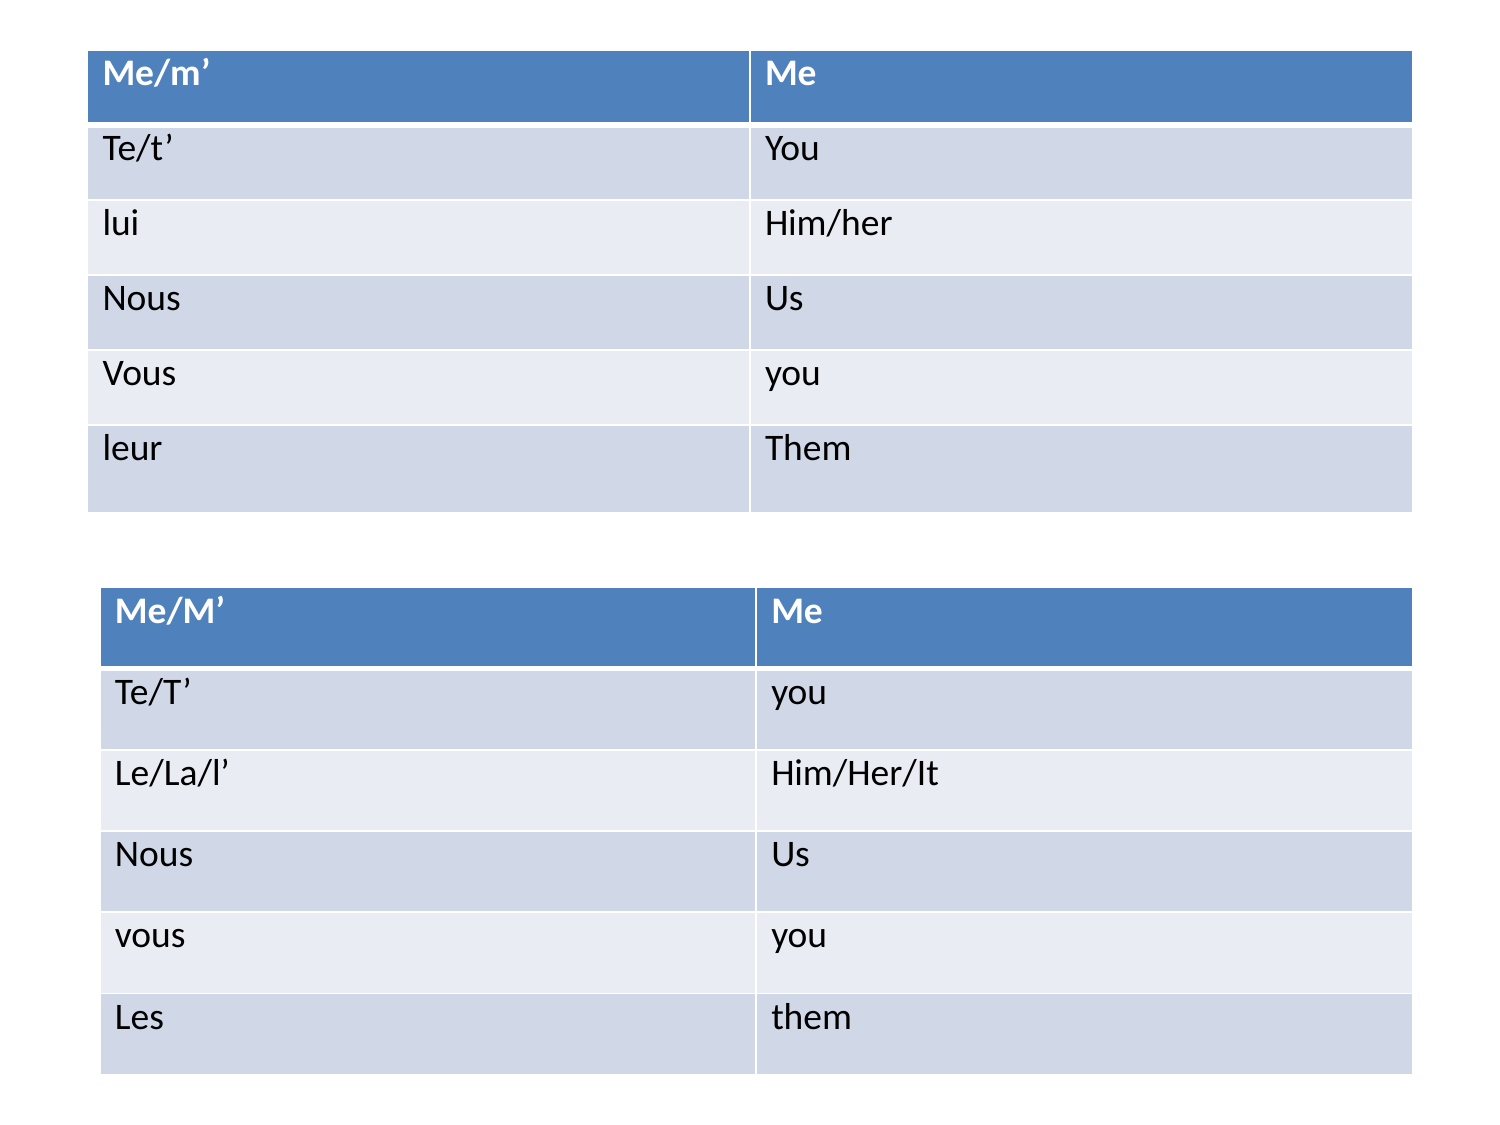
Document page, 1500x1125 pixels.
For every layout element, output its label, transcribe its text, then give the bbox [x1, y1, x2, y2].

table_header Me/m’ [88, 51, 749, 122]
table_cell lui [88, 201, 749, 274]
table_cell Vous [88, 351, 749, 424]
table_cell Te/T’ [101, 671, 755, 749]
table_cell Nous [88, 276, 749, 349]
table_cell You [751, 128, 1412, 199]
table_header Me [757, 588, 1412, 666]
table_cell Them [751, 426, 1412, 512]
table_cell Us [751, 276, 1412, 349]
table_cell Us [757, 832, 1412, 911]
table_cell Le/La/l’ [101, 751, 755, 830]
table_cell them [757, 994, 1412, 1074]
table_cell Him/her [751, 201, 1412, 274]
table_cell Him/Her/It [757, 751, 1412, 830]
table_header Me [751, 51, 1412, 122]
table_cell you [751, 351, 1412, 424]
table_cell you [757, 913, 1412, 993]
table_cell you [757, 671, 1412, 749]
table_header Me/M’ [101, 588, 755, 666]
table_cell Nous [101, 832, 755, 911]
table_cell leur [88, 426, 749, 512]
table_cell Les [101, 994, 755, 1074]
table_cell vous [101, 913, 755, 993]
table_cell Te/t’ [88, 128, 749, 199]
